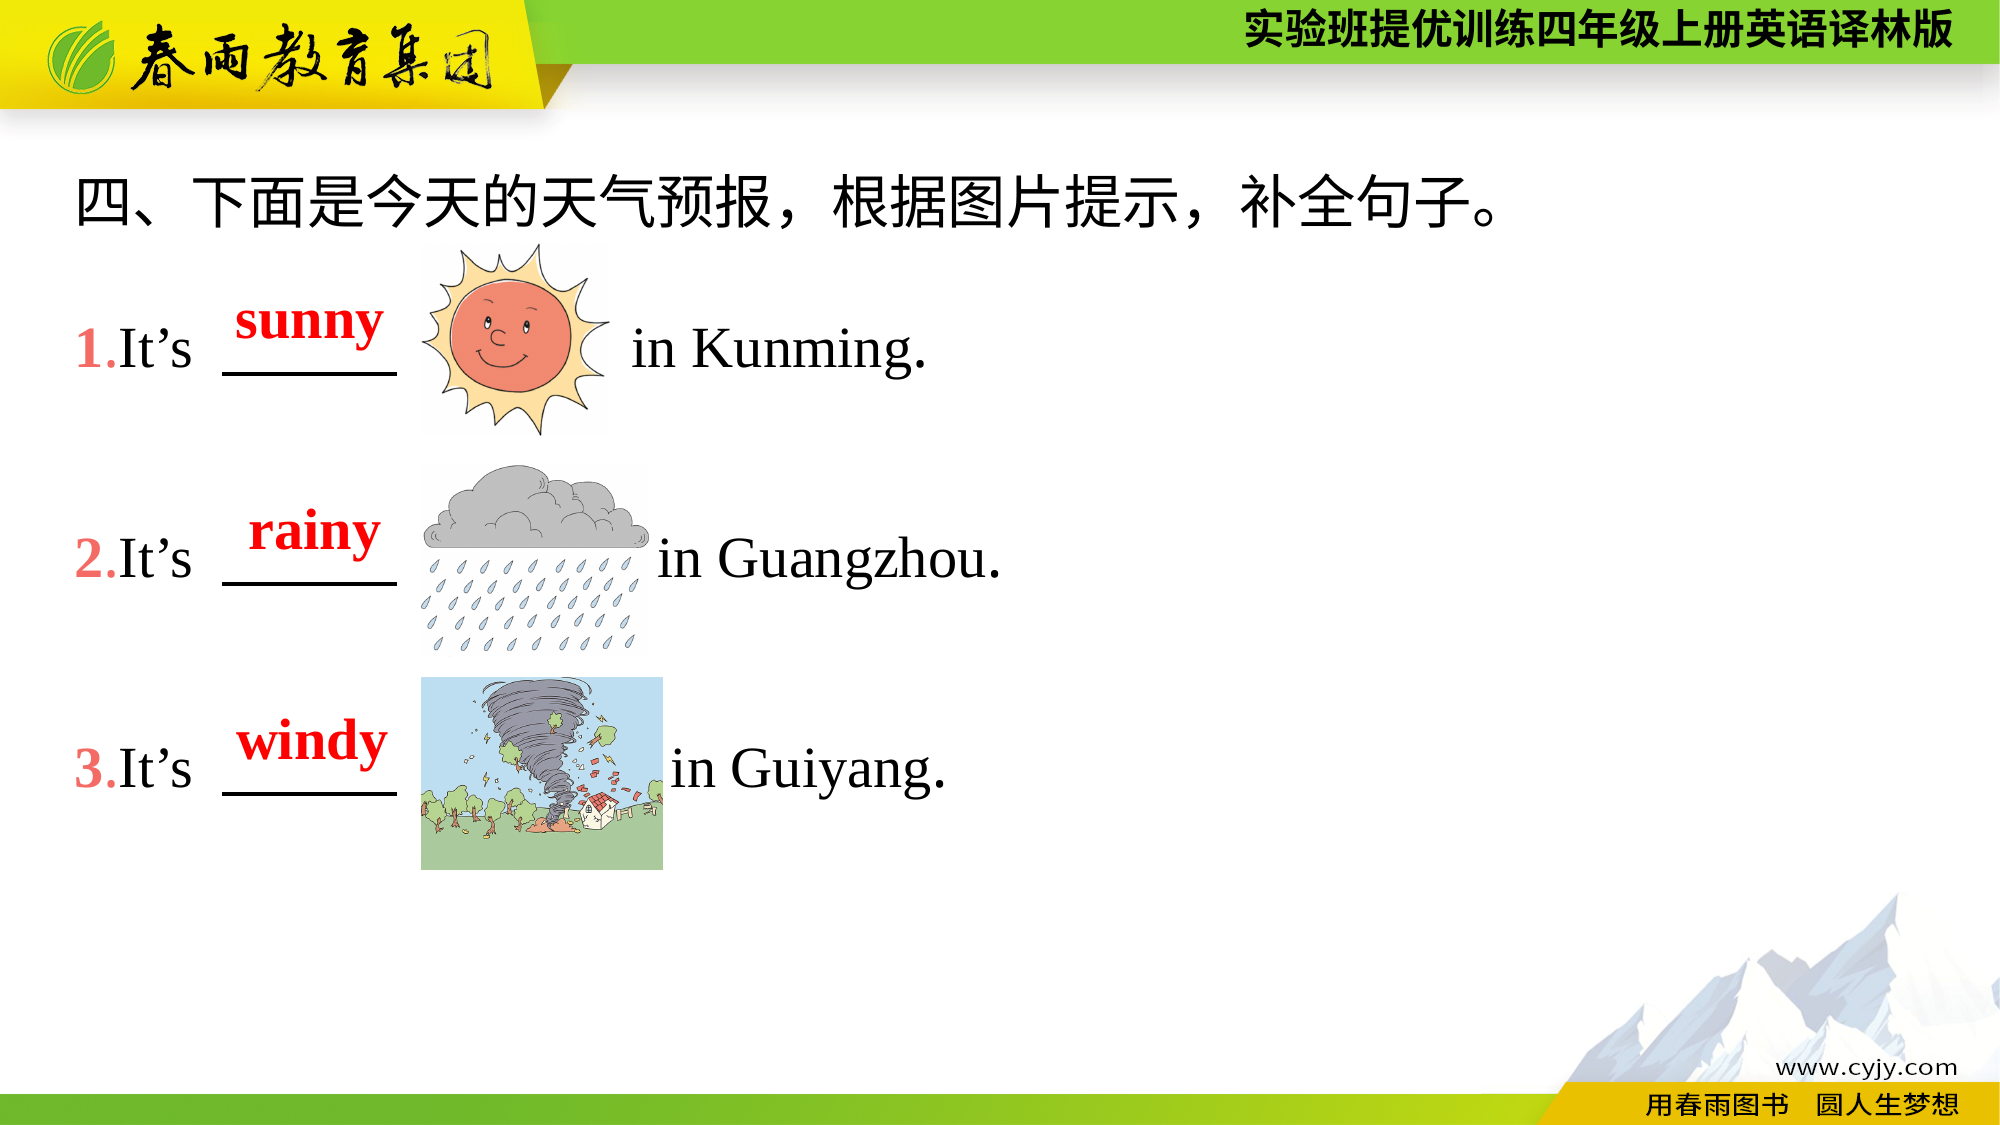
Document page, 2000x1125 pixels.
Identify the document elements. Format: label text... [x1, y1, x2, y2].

text_box sunny [221, 273, 401, 358]
list 四、下面是今天的天气预报，根据图片提示，补全句子。 1.It’s in Kunming. 2.It’s in Guangzhou. 3.It’s in Guiyang. [59, 122, 1944, 814]
text_box windy [221, 693, 404, 779]
text_box rainy [233, 484, 397, 569]
picture [0, 0, 2000, 1125]
